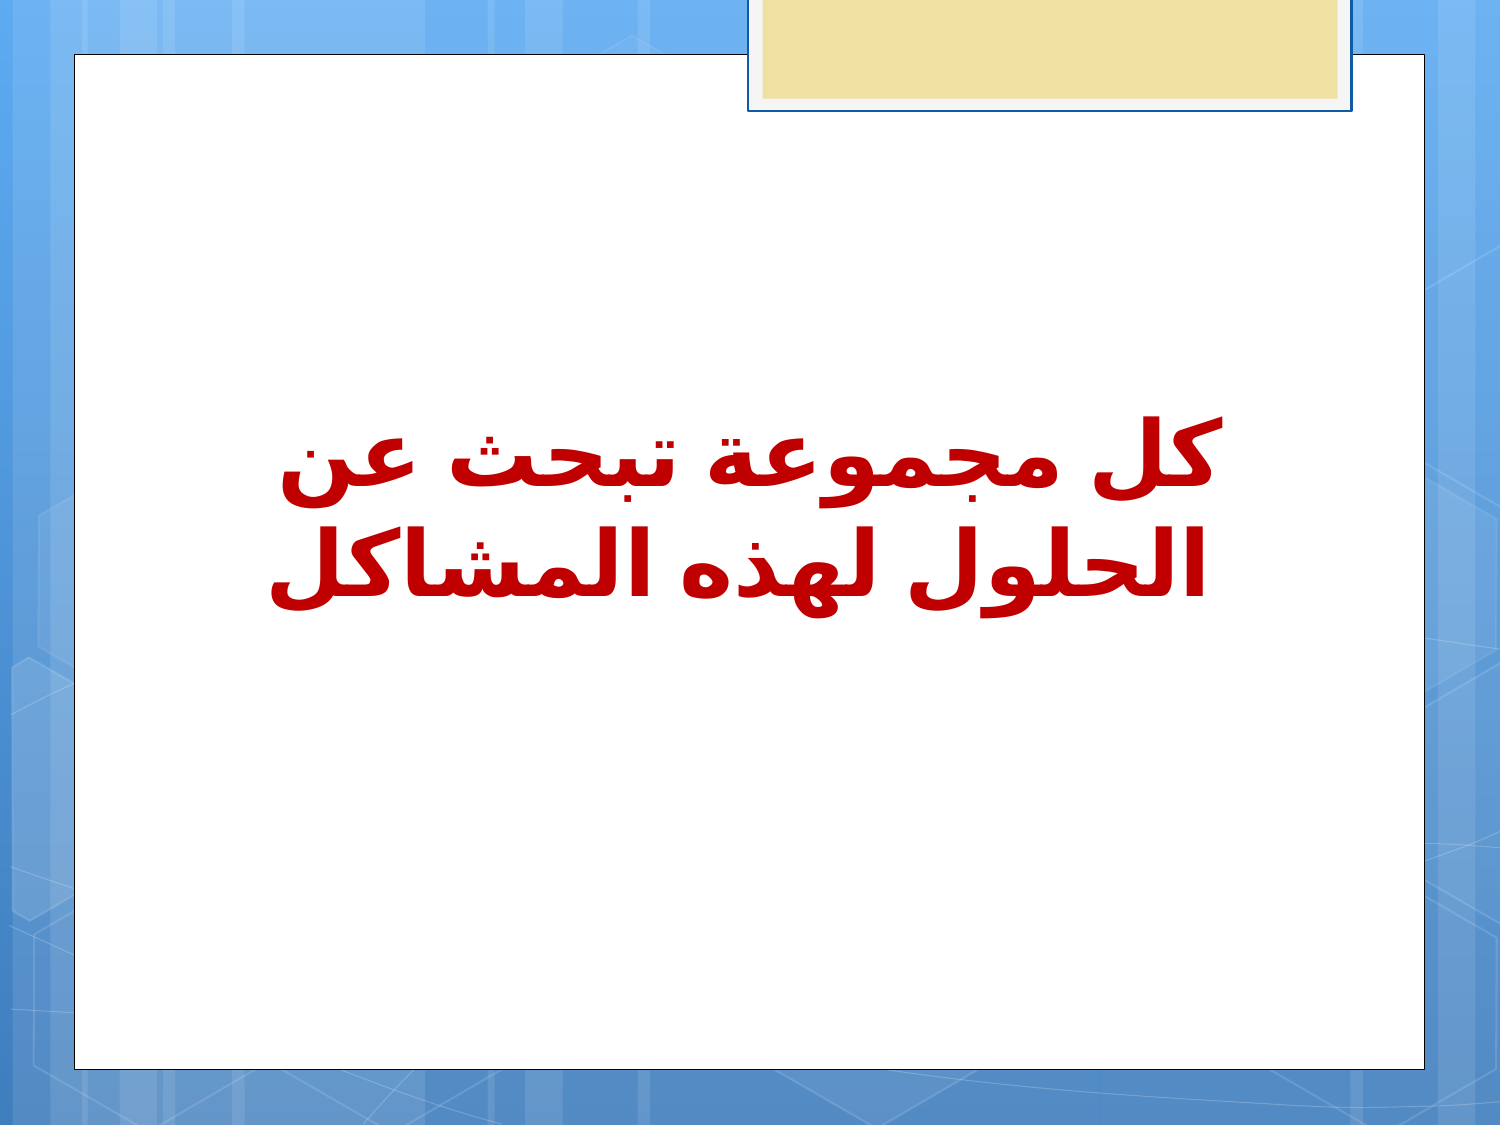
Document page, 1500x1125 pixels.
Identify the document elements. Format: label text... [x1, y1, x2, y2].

title كل مجموعة تبحث عن الحلول لهذه المشاكل [206, 398, 1296, 622]
